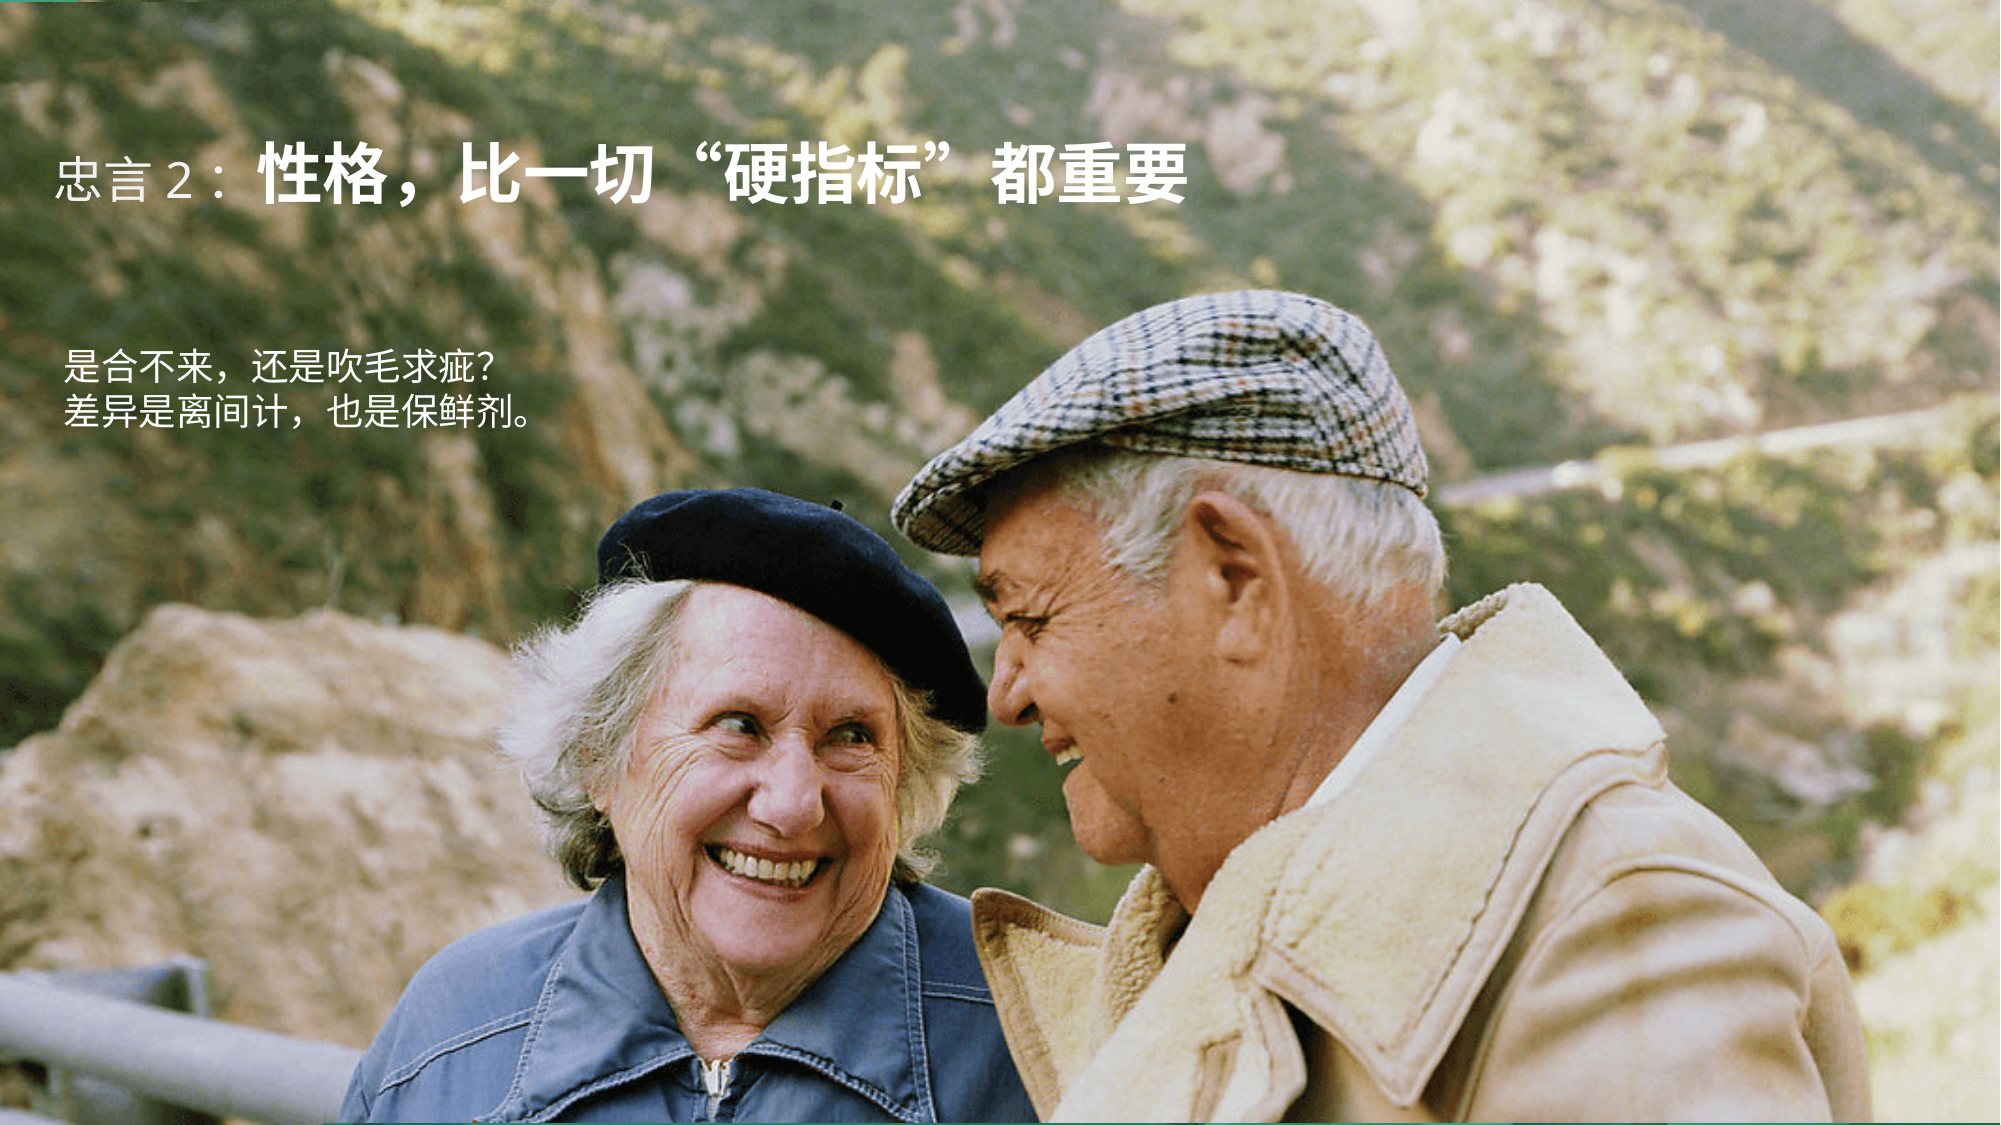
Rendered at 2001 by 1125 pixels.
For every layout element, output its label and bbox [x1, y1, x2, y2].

text_box [0, 0, 2000, 1125]
